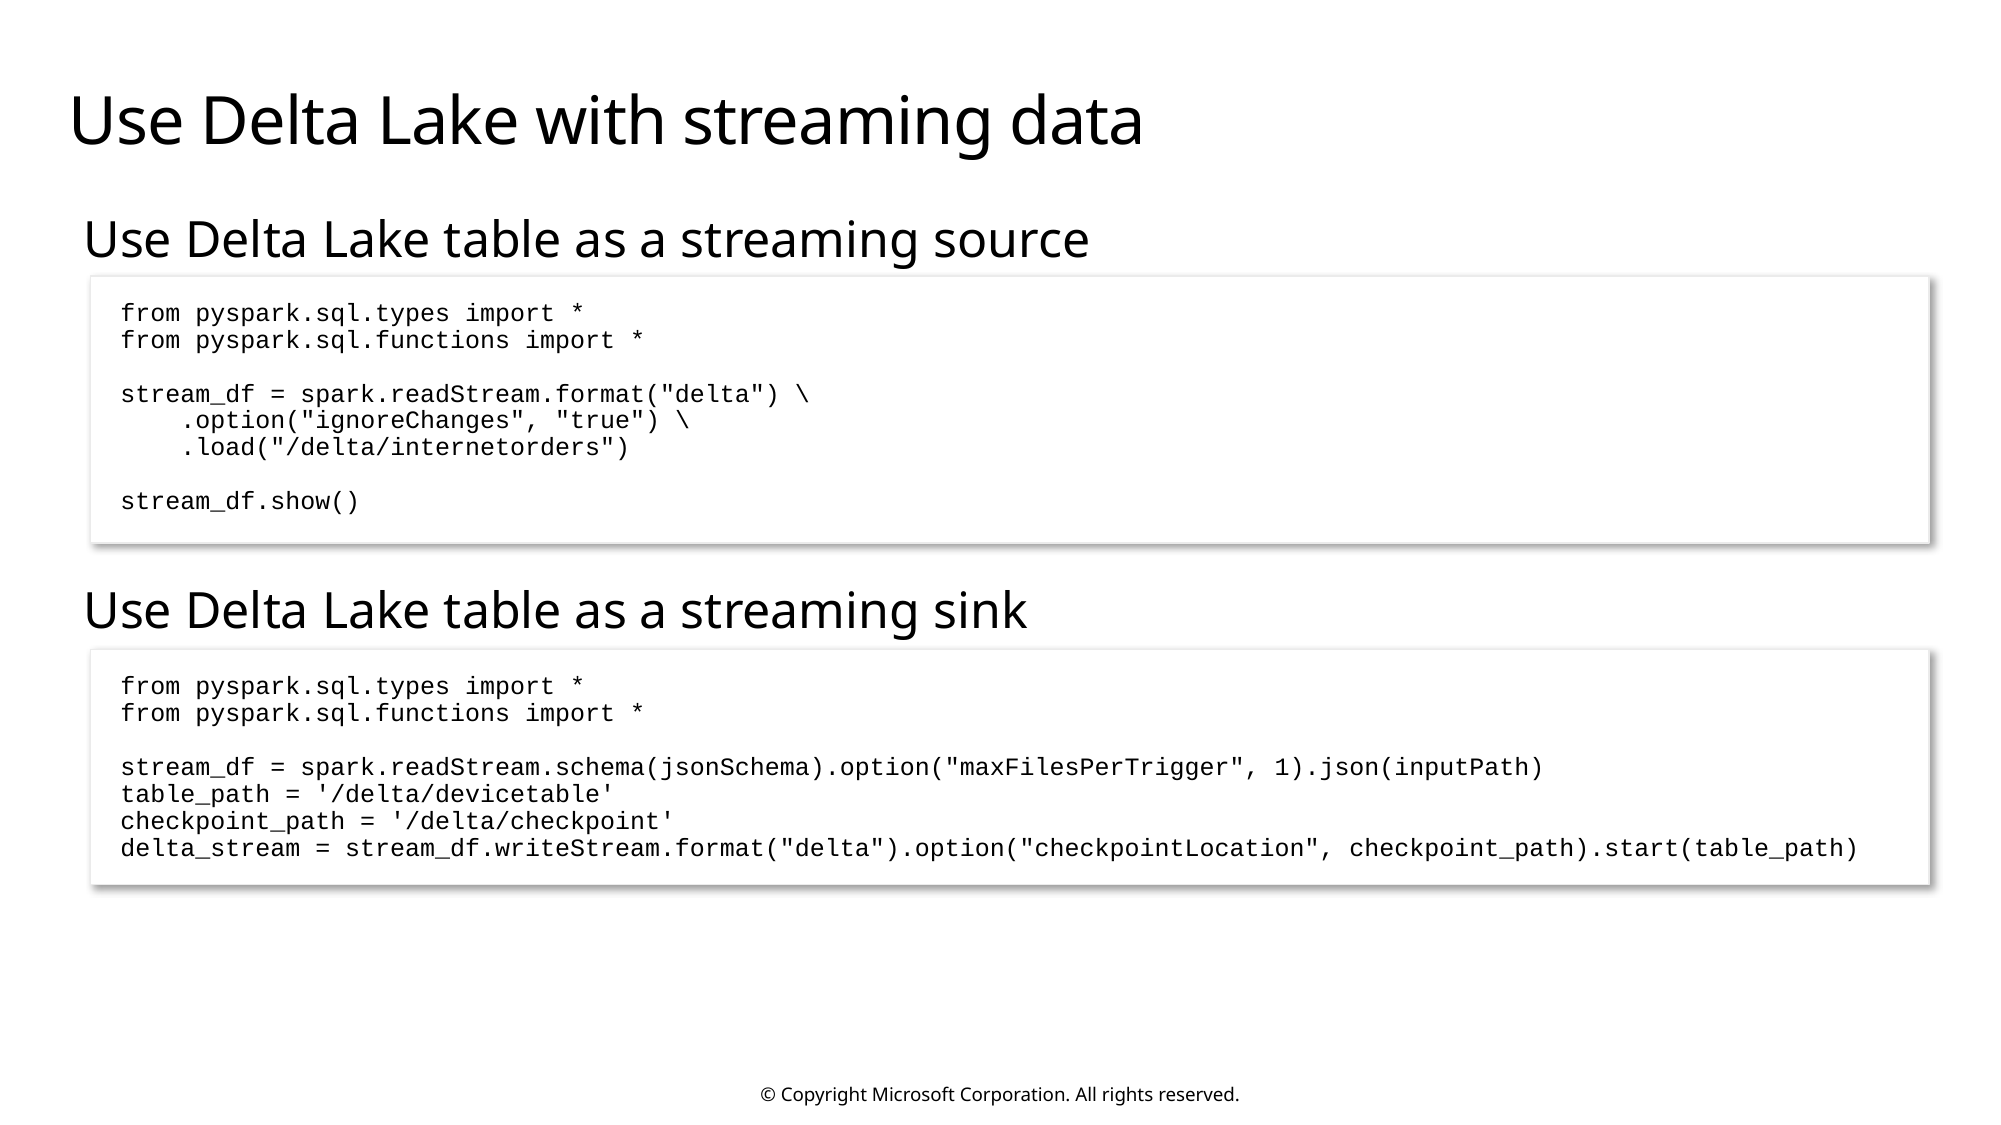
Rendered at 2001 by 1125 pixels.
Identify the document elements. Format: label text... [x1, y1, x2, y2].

title Use Delta Lake with streaming data [68, 72, 1930, 184]
text_box from pyspark.sql.types import * from pyspark.sql.functions import * stream_df = spark.readStream.schema(jsonSchema).option("maxFilesPerTrigger", 1).json(inputPath) table_path = '/delta/devicetable' checkpoint_path = '/delta/checkpoint' delta_stream = stream_df.writeStream.format("delta").option("checkpointLocation", checkpoint_path).start(table_path) [90, 649, 1930, 885]
text_box from pyspark.sql.types import * from pyspark.sql.functions import * stream_df = spark.readStream.format("delta") \ .option("ignoreChanges", "true") \ .load("/delta/internetorders") stream_df.show() [90, 275, 1930, 544]
text_box Use Delta Lake table as a streaming source [68, 199, 1149, 275]
text_box Use Delta Lake table as a streaming sink [68, 571, 1149, 647]
